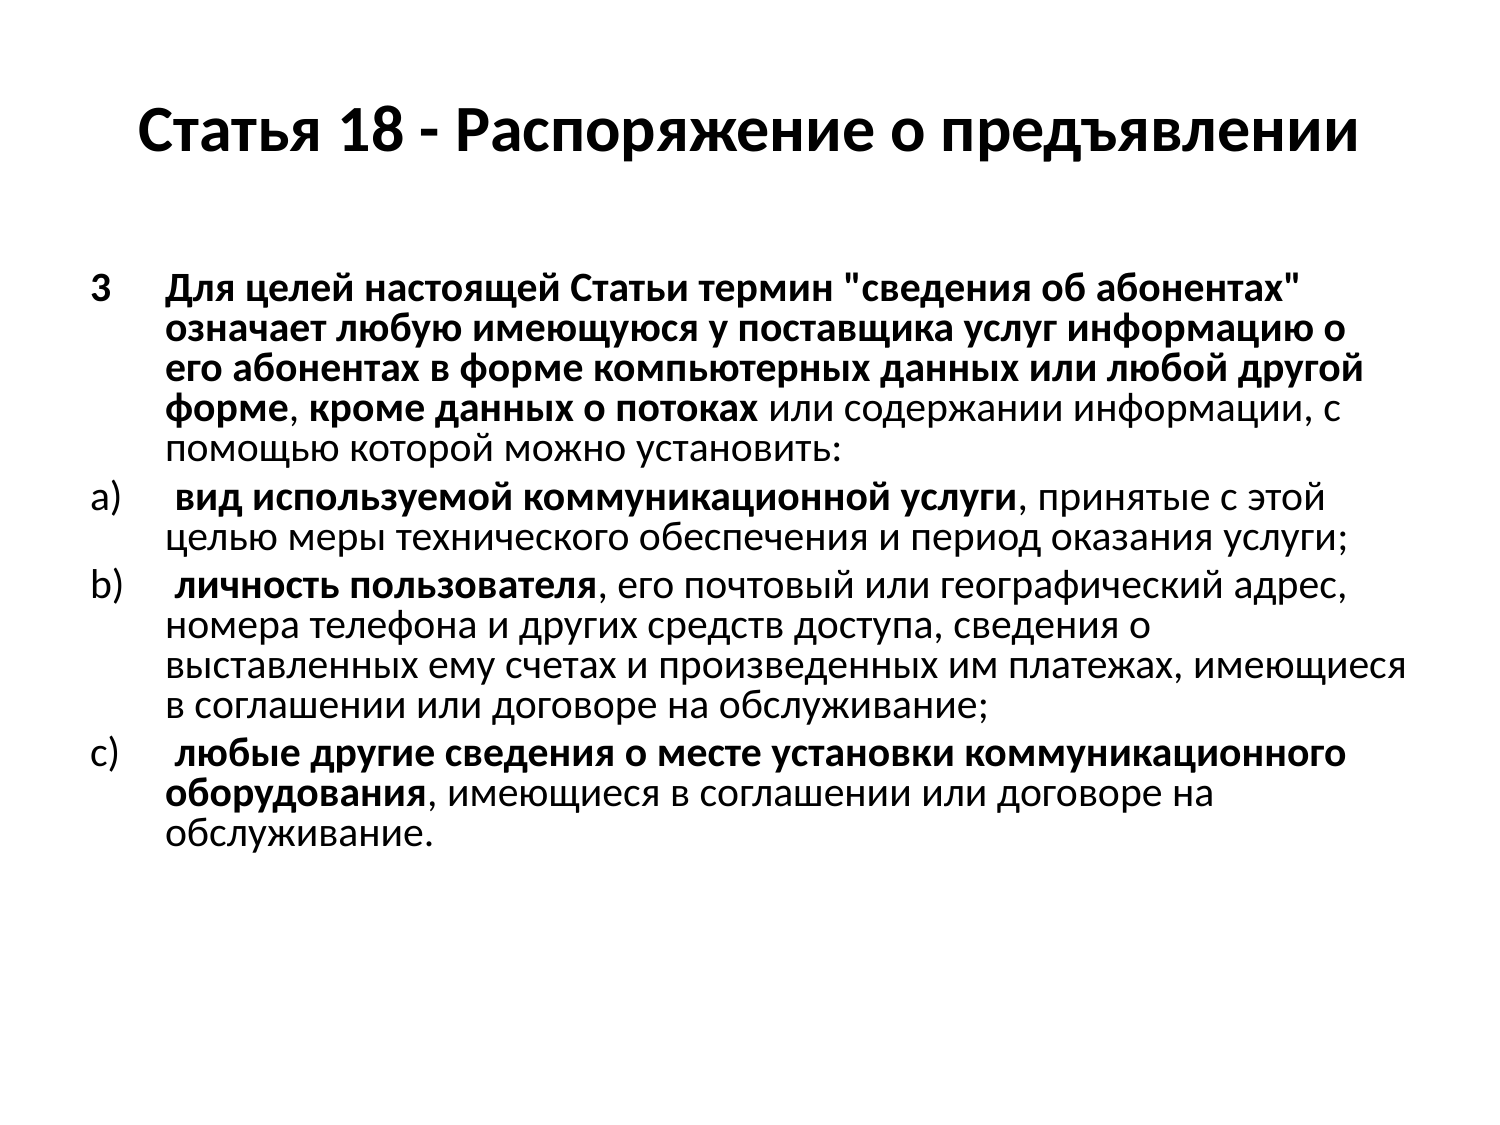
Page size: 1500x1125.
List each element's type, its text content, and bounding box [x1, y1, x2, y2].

title Статья 18 - Распоряжение о предъявлении [74, 44, 1426, 205]
list Для целей настоящей Статьи термин "сведения об абонентах" означает любую имеющуюся у поставщика услуг информацию о его абонентах в форме компьютерных данных или любой другой форме, кроме данных о потоках или содержании информации, с помощью которой можно установить: a) вид используемой коммуникационной услуги, принятые с этой целью меры технического обеспечения и период оказания услуги; b) личность пользователя, его почтовый или географический адрес, номера телефона и других средств доступа, сведения о выставленных ему счетах и произведенных им платежах, имеющиеся в соглашении или договоре на обслуживание; c) любые другие сведения о месте установки коммуникационного оборудования, имеющиеся в соглашении или договоре на обслуживание. [74, 262, 1426, 1006]
